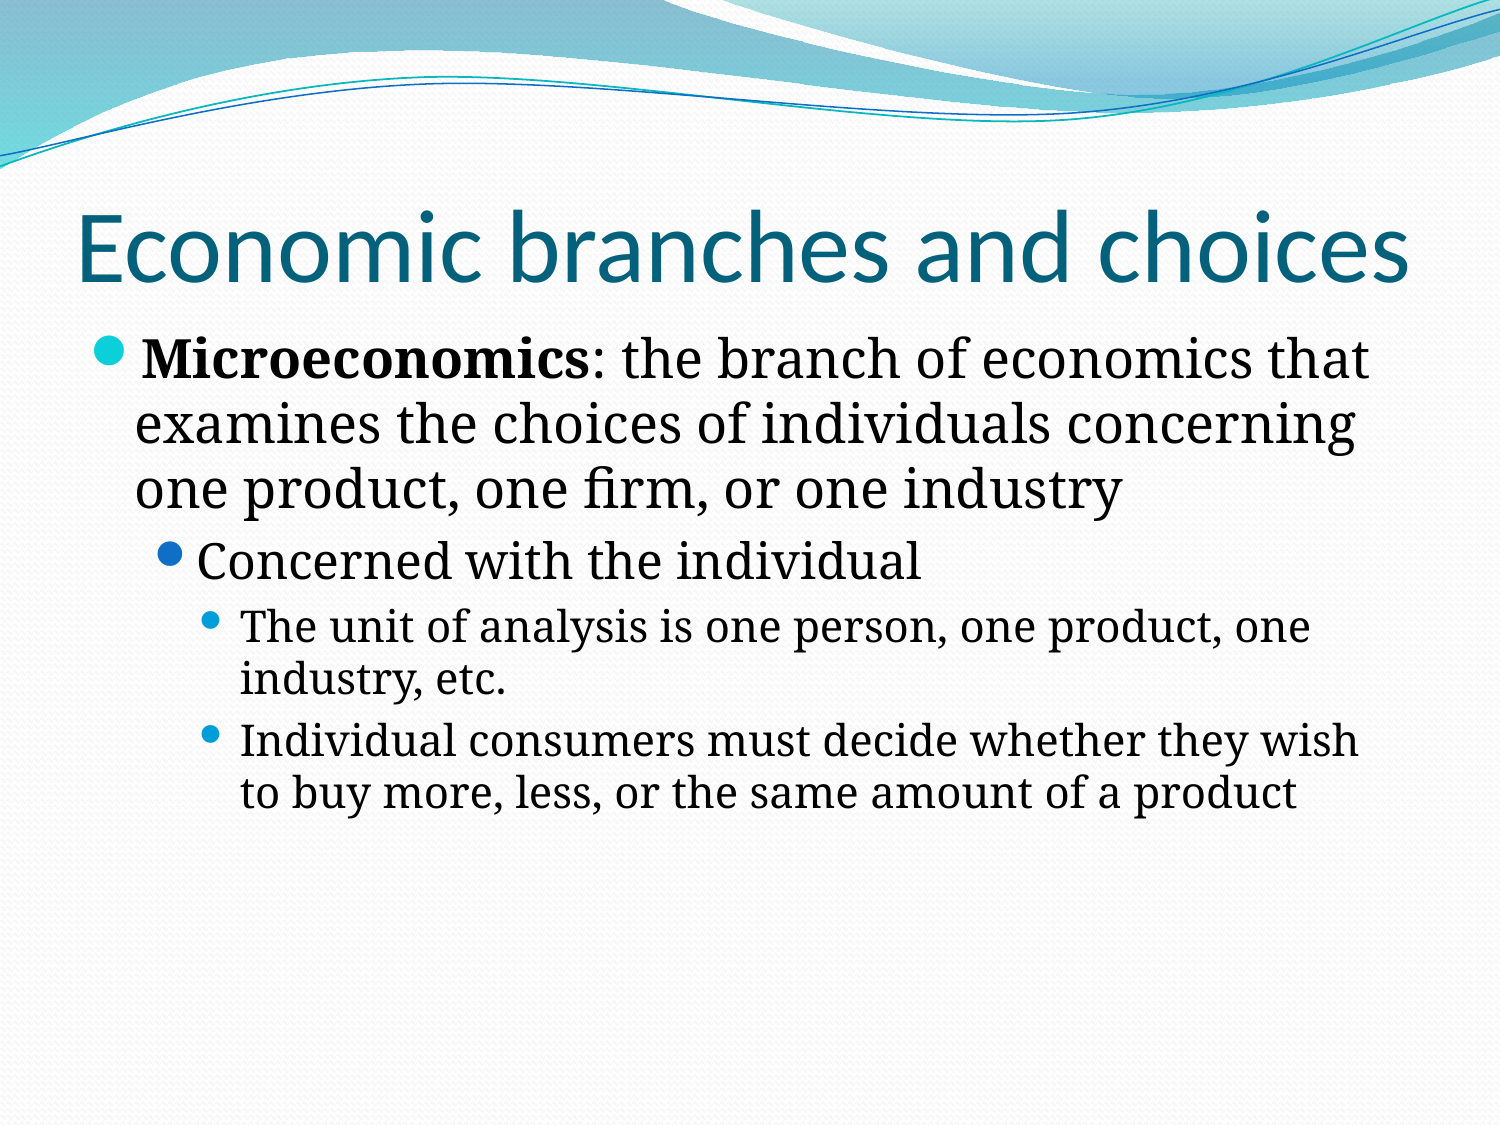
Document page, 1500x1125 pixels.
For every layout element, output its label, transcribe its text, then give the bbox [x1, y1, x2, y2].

list Microeconomics: the branch of economics that examines the choices of individuals concerning one product, one firm, or one industry Concerned with the individual The unit of analysis is one person, one product, one industry, etc. Individual consumers must decide whether they wish to buy more, less, or the same amount of a product [75, 317, 1425, 1038]
title Economic branches and choices [75, 115, 1425, 303]
